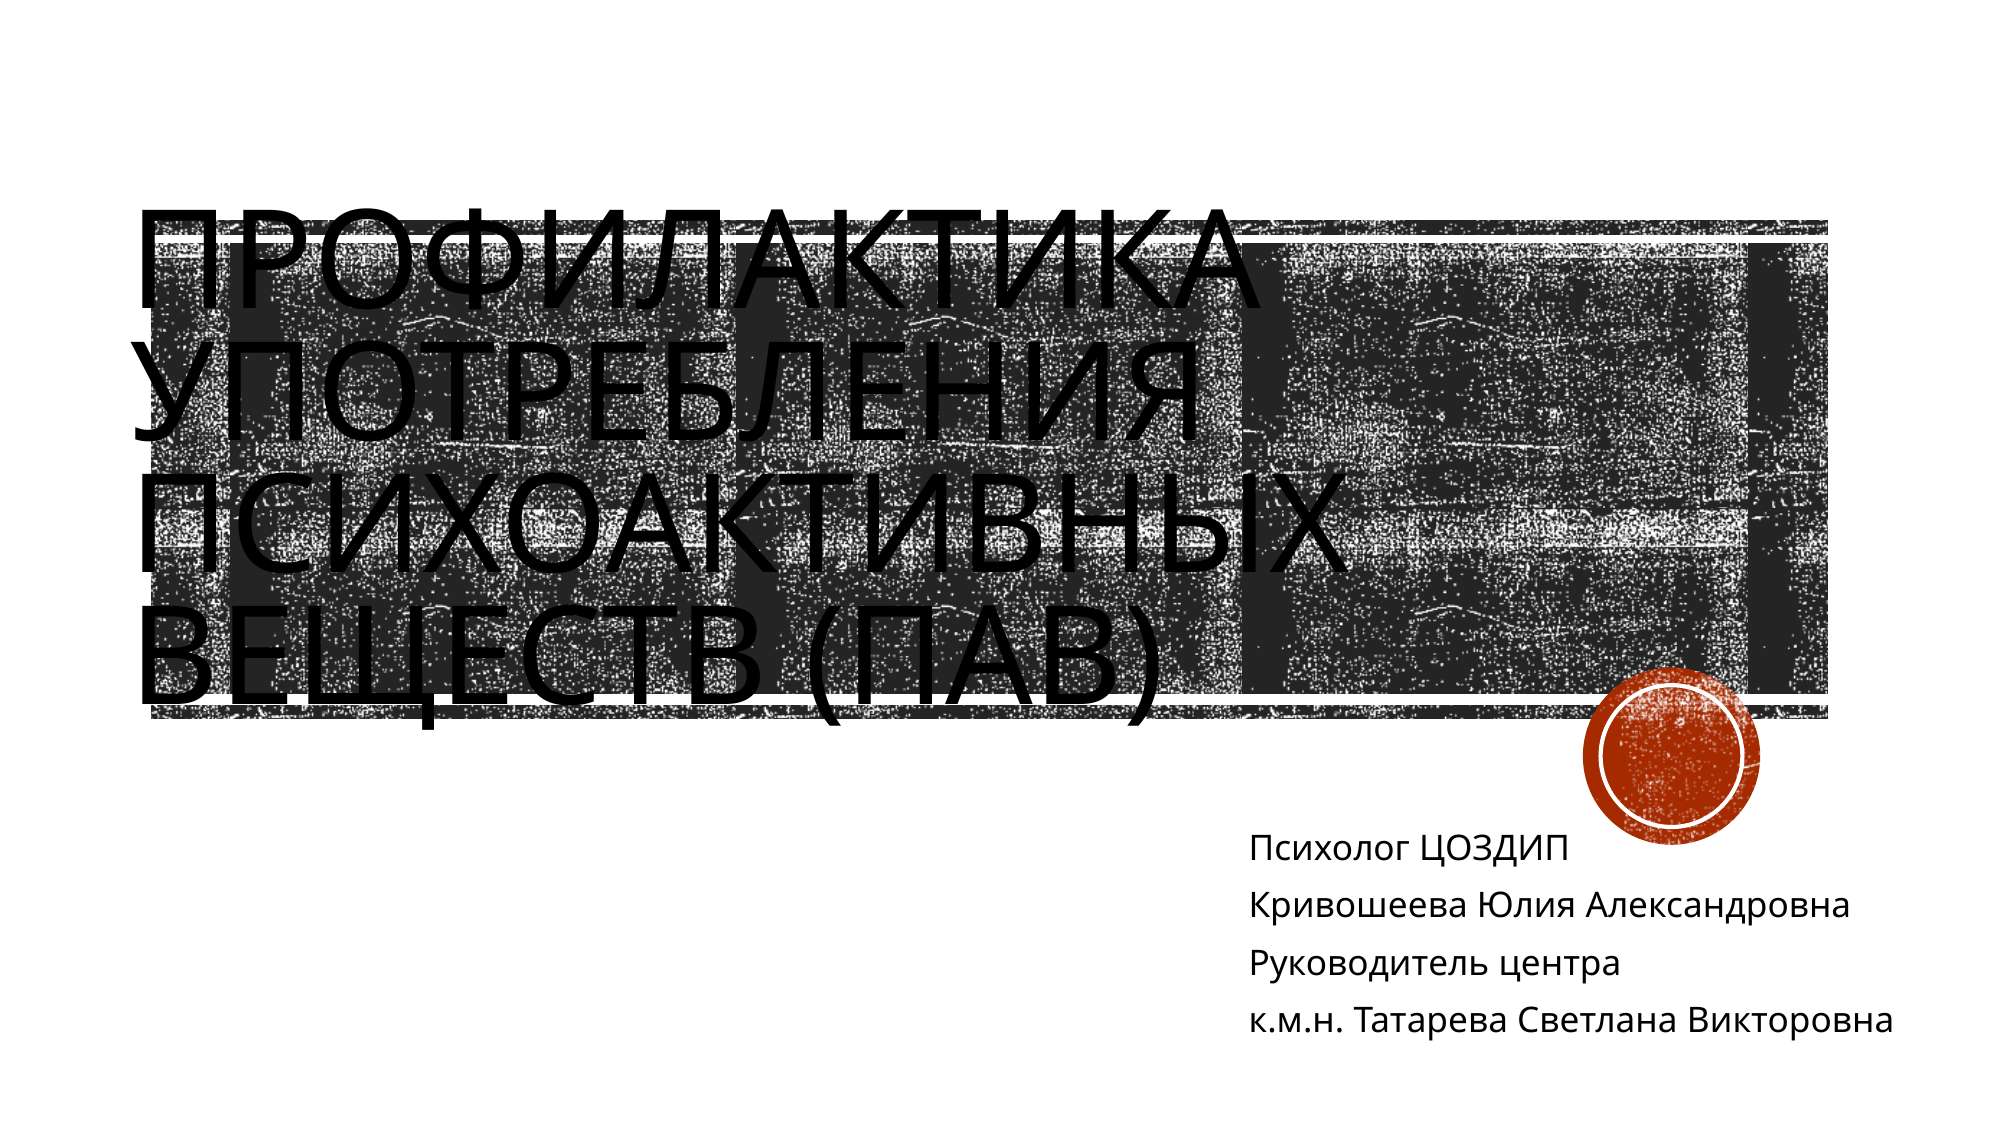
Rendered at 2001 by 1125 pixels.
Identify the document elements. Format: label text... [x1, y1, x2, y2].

title Профилактика употребления психоактивных веществ (ПАВ) [115, 266, 1981, 668]
subtitle Психолог ЦОЗДИП Кривошеева Юлия Александровна Руководитель центра к.м.н. Татарева Светлана Викторовна [1233, 822, 1949, 1052]
